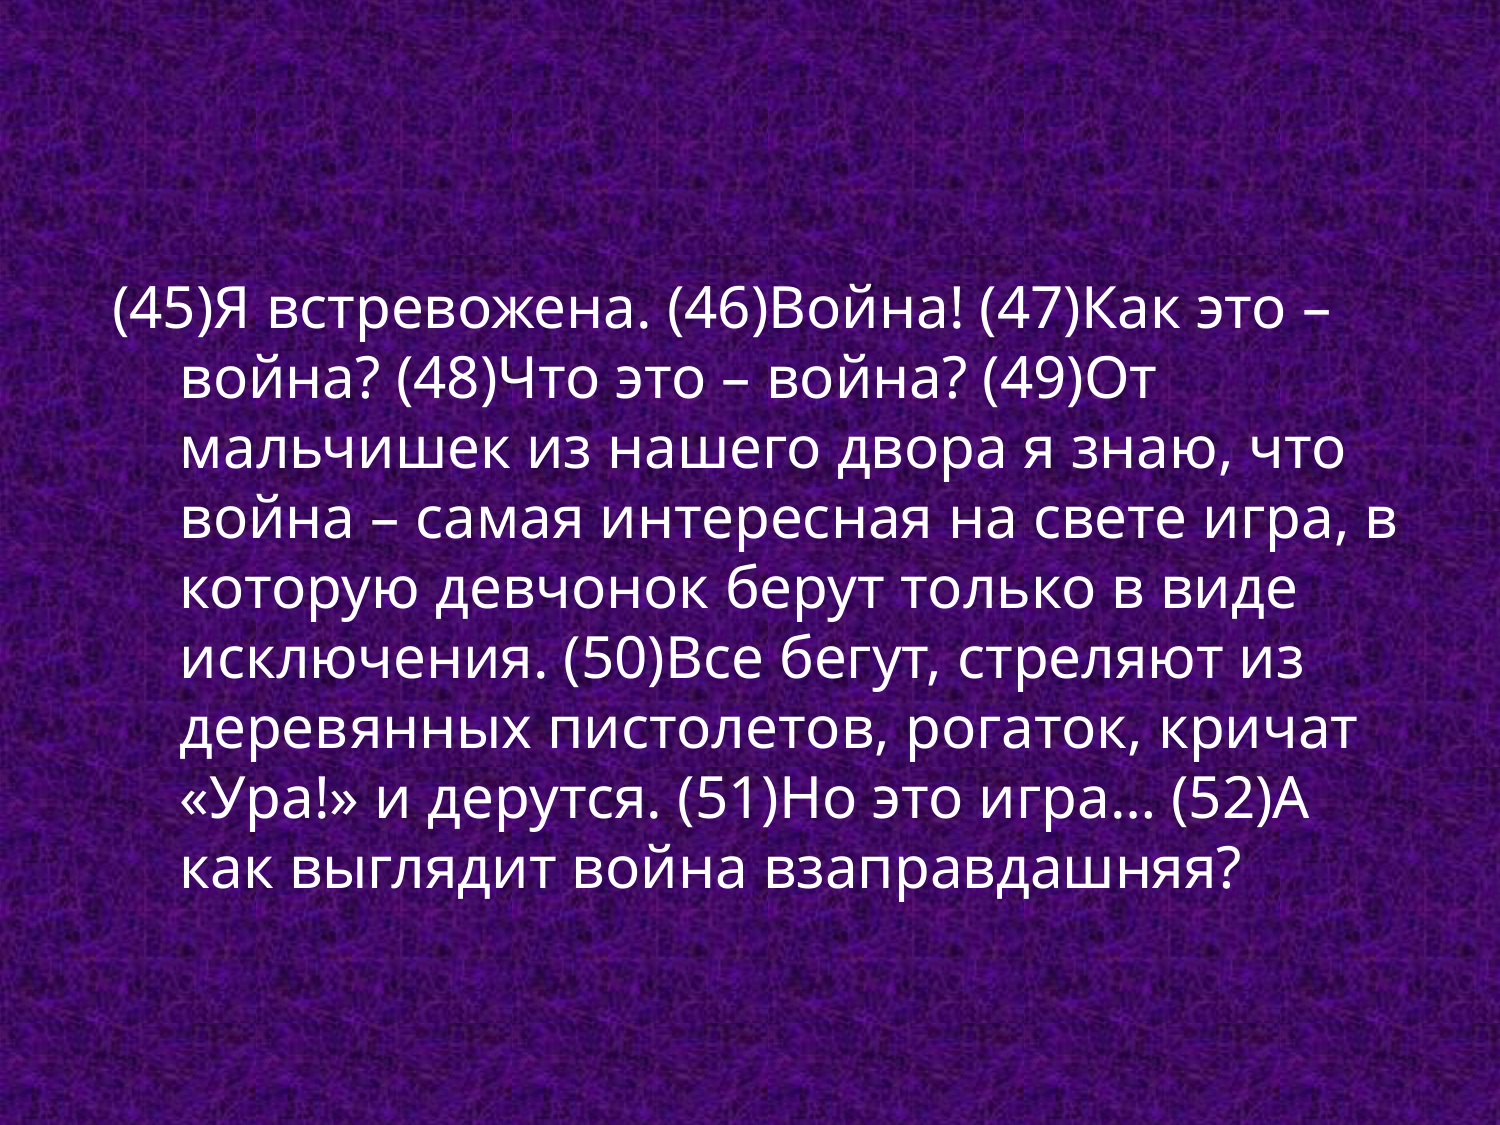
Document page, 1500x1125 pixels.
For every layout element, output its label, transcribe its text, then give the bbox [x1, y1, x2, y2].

picture [0, 0, 1500, 1125]
list (45)Я встревожена. (46)Война! (47)Как это – война? (48)Что это – война? (49)От мальчишек из нашего двора я знаю, что война – самая интересная на свете игра, в которую девчонок берут только в виде исключения. (50)Все бегут, стреляют из деревянных пистолетов, рогаток, кричат «Ура!» и дерутся. (51)Но это игра… (52)А как выглядит война взаправдашняя? [75, 262, 1425, 1035]
